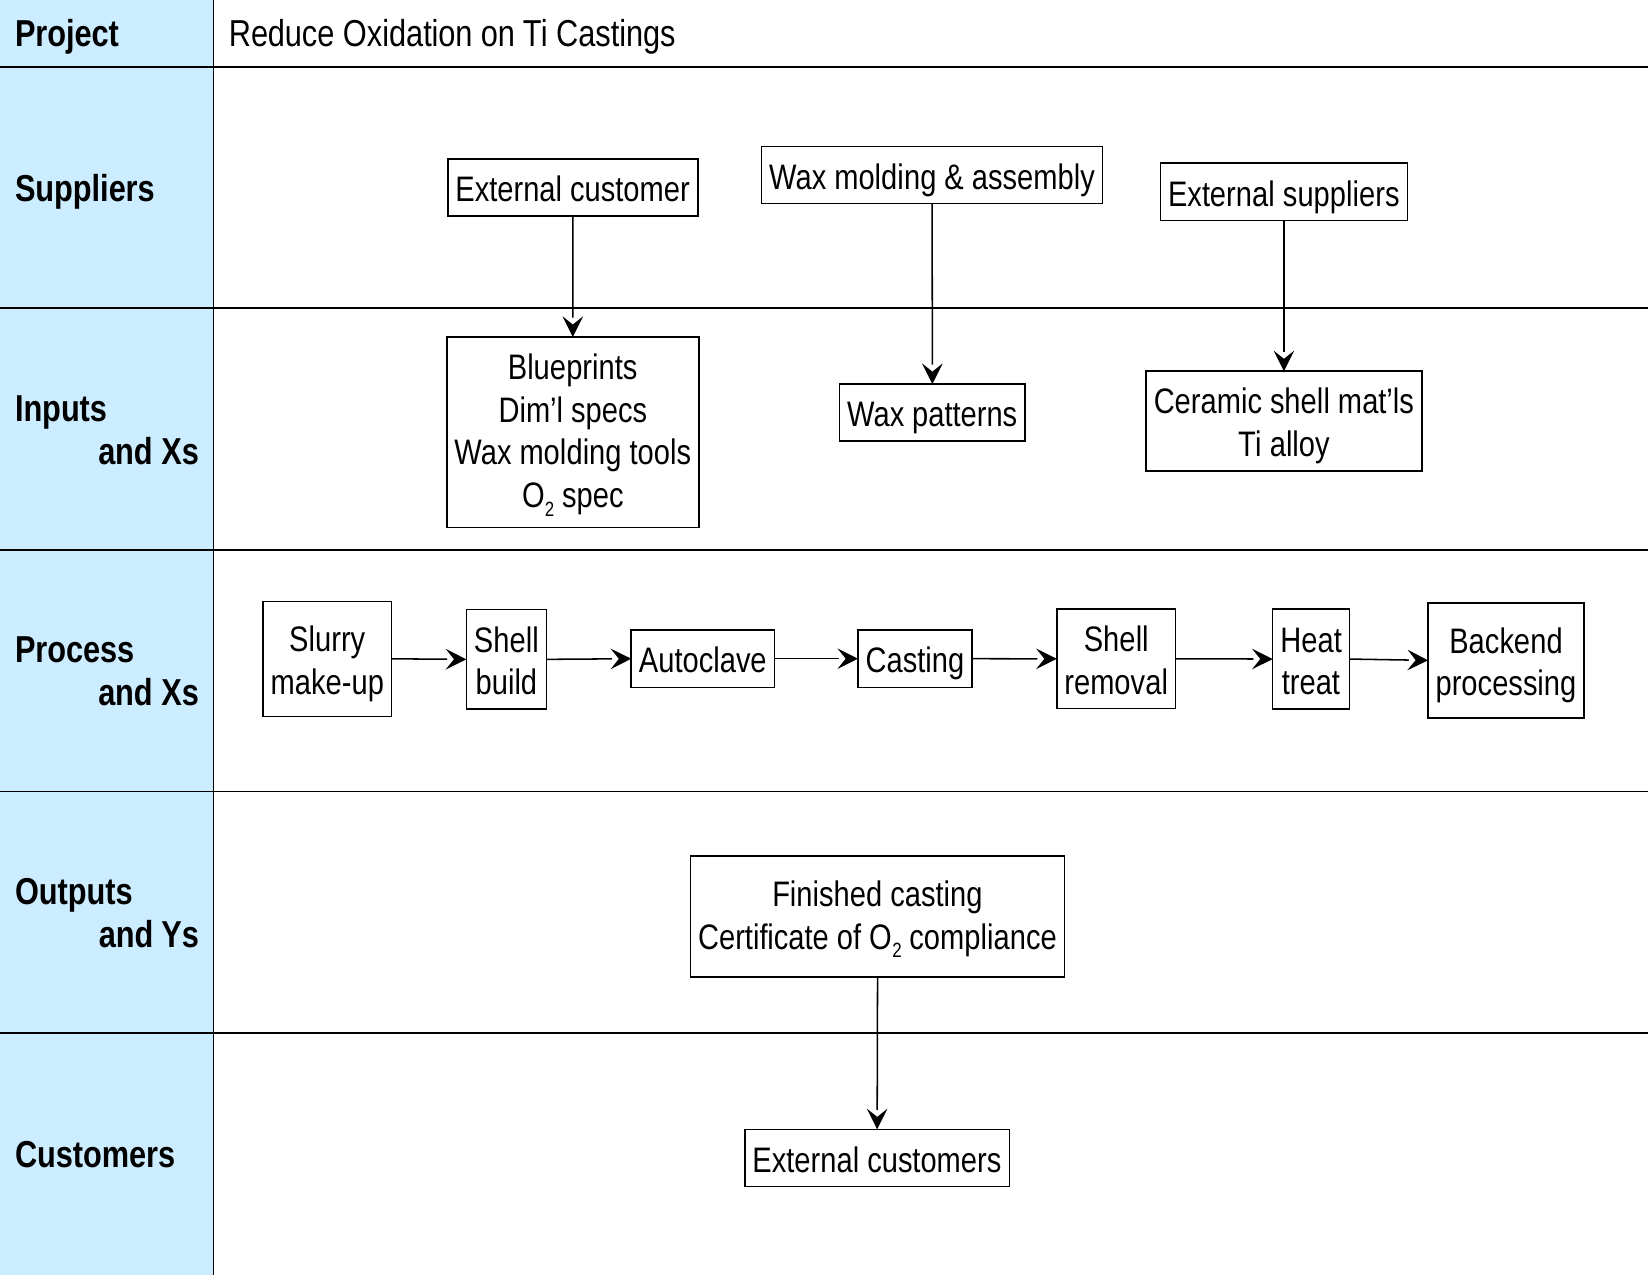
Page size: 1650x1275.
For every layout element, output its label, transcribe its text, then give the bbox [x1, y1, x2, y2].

text_box Finished casting Certificate of O2 compliance [690, 856, 1065, 977]
text_box External suppliers [1160, 163, 1408, 221]
table_cell Suppliers [0, 68, 213, 307]
table_cell [214, 1034, 1648, 1275]
text_box Wax molding & assembly [761, 146, 1103, 204]
text_box Shell removal [1056, 608, 1176, 709]
text_box External customers [744, 1129, 1010, 1187]
text_box Casting [858, 630, 972, 688]
table_cell [214, 551, 1648, 791]
table_header Reduce Oxidation on Ti Castings [214, 0, 1648, 66]
table_header Project [0, 0, 213, 66]
text_box Shell build [466, 609, 547, 710]
text_box Wax patterns [839, 384, 1026, 442]
table_cell Outputs and Ys [0, 792, 213, 1032]
text_box External customer [447, 159, 698, 217]
text_box Slurry make-up [262, 601, 392, 717]
text_box Ceramic shell mat’ls Ti alloy [1146, 371, 1422, 471]
table_cell Inputs and Xs [0, 309, 213, 549]
table_cell [214, 309, 1648, 549]
table_cell [214, 68, 1648, 307]
text_box Heat treat [1272, 609, 1350, 709]
table_cell [214, 792, 1648, 1032]
text_box Blueprints Dim’l specs Wax molding tools O2 spec [446, 336, 699, 528]
table_cell Customers [0, 1034, 213, 1275]
text_box Autoclave [631, 630, 775, 688]
text_box Backend processing [1428, 602, 1585, 718]
table_cell Process and Xs [0, 551, 213, 791]
